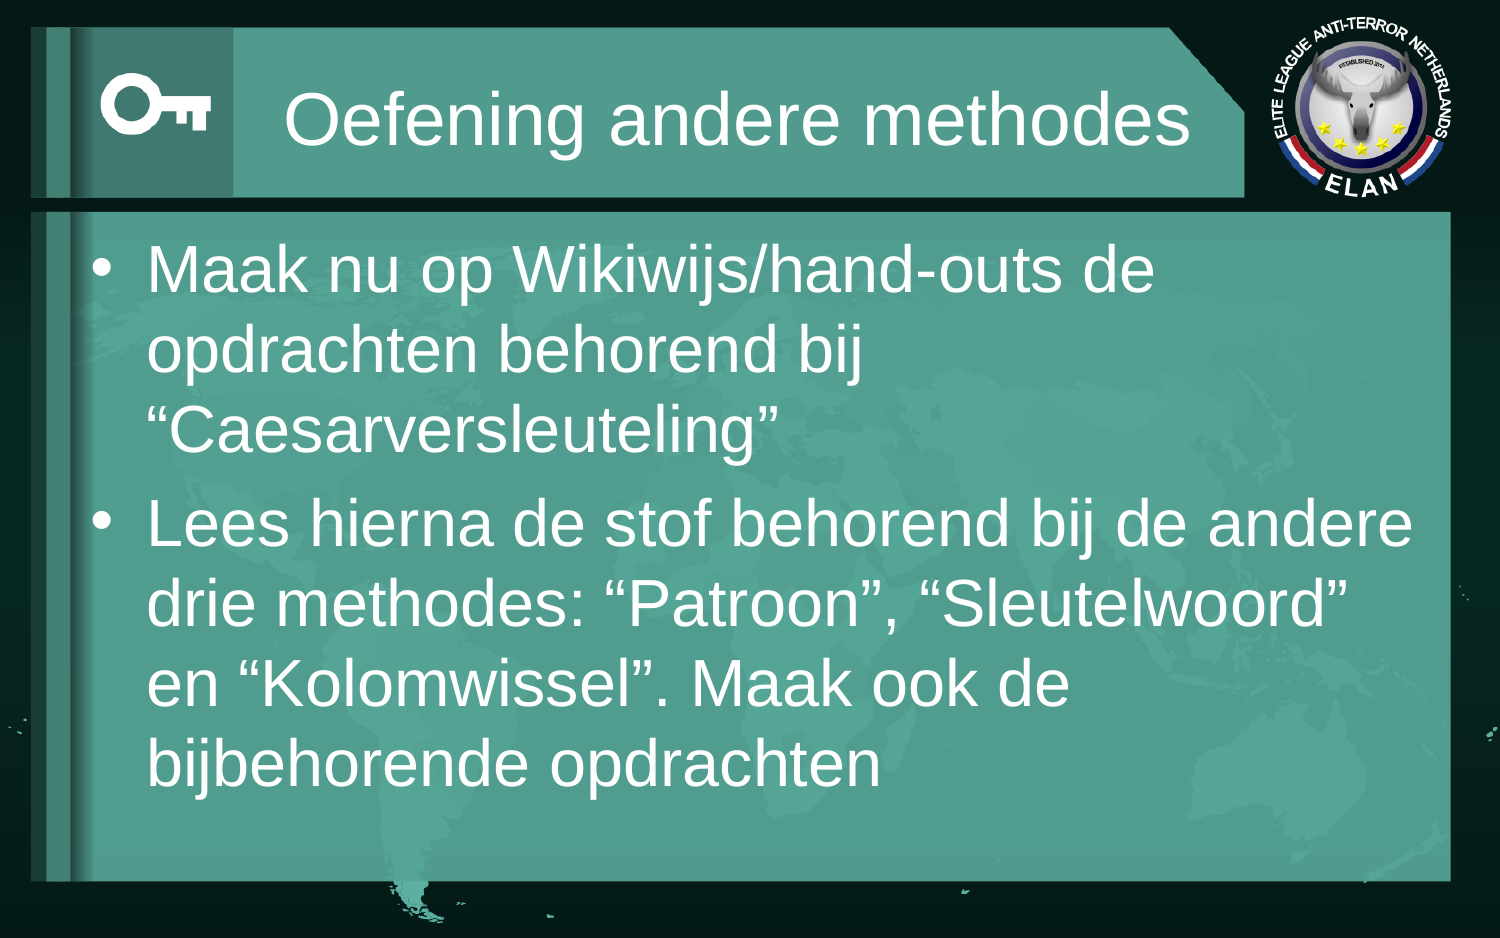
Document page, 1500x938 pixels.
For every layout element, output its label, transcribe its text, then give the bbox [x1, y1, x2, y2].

list Maak nu op Wikiwijs/hand-outs de opdrachten behorend bij “Caesarversleuteling” Lees hierna de stof behorend bij de andere drie methodes: “Patroon”, “Sleutelwoord” en “Kolomwissel”. Maak ook de bijbehorende opdrachten [75, 218, 1447, 838]
title Oefening andere methodes [230, 37, 1247, 194]
picture [0, 0, 1500, 938]
